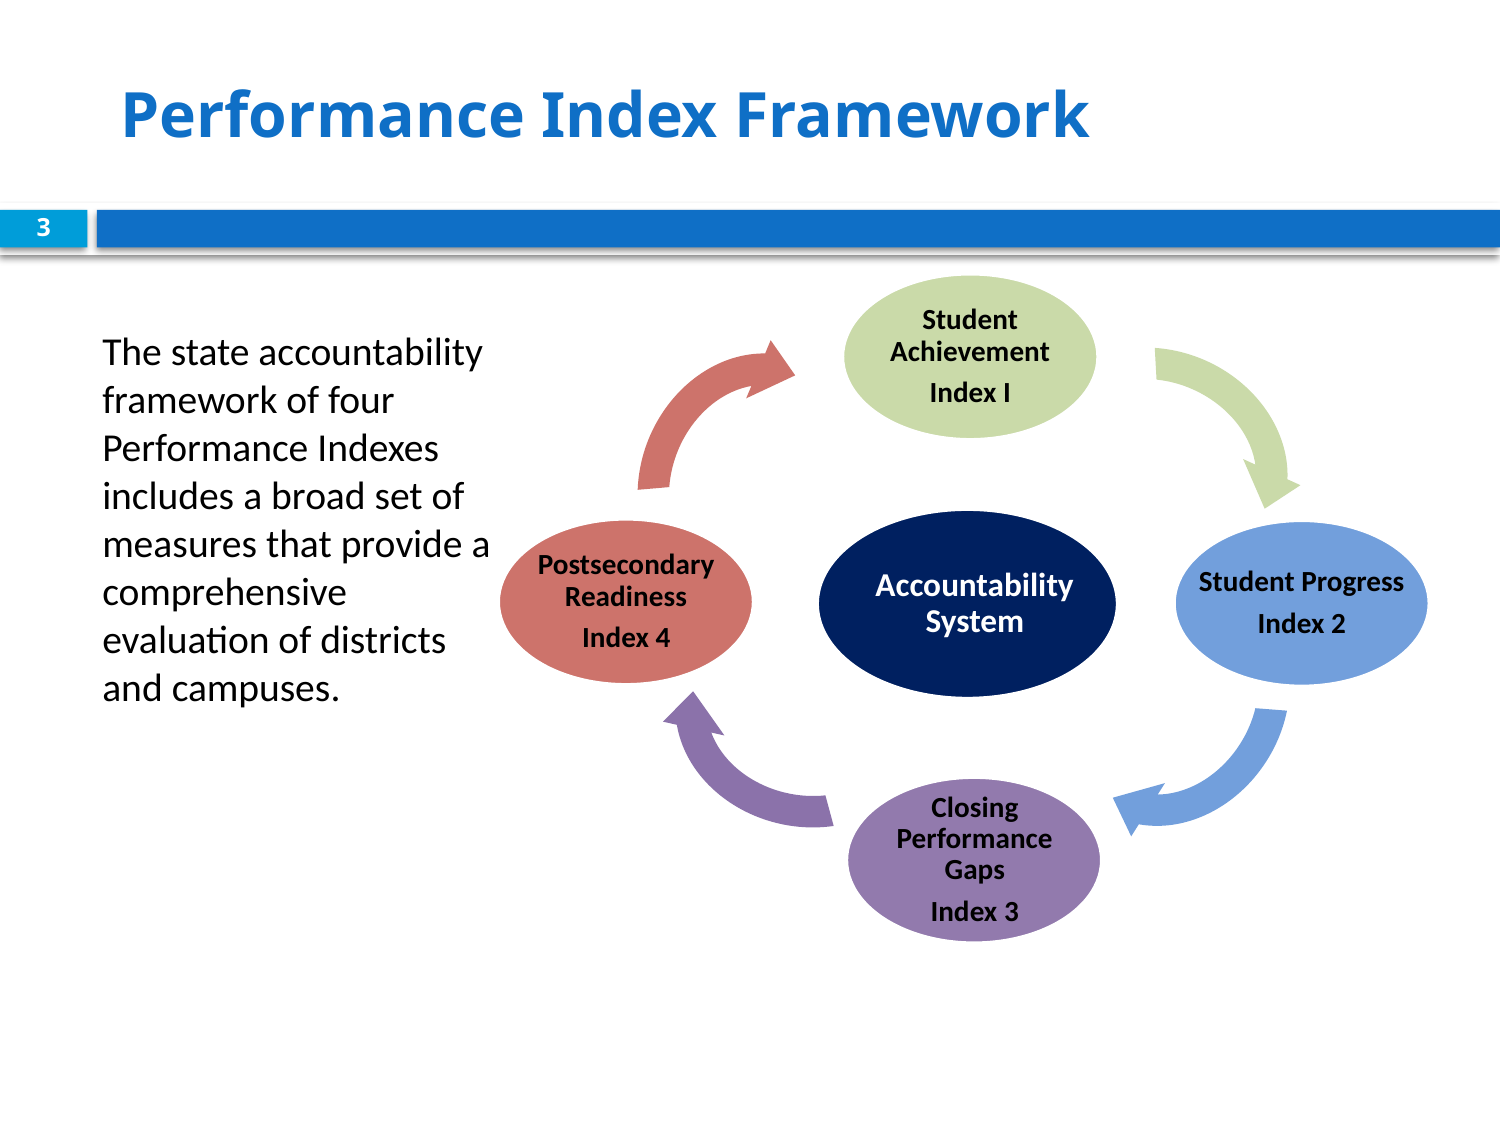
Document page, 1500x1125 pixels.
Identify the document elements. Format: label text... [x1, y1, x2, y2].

text_box [1153, 346, 1303, 511]
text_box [817, 509, 1118, 699]
text_box The state accountability framework of four Performance Indexes includes a broad set of measures that provide a comprehensive evaluation of districts and campuses. [87, 318, 508, 717]
title Performance Index Framework [104, 44, 1463, 189]
text_box [636, 338, 797, 492]
text_box [1111, 706, 1289, 838]
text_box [1173, 520, 1430, 687]
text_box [498, 518, 754, 685]
text_box [661, 695, 836, 829]
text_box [842, 273, 1099, 440]
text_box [846, 777, 1102, 944]
slide_number 3 [0, 208, 88, 249]
